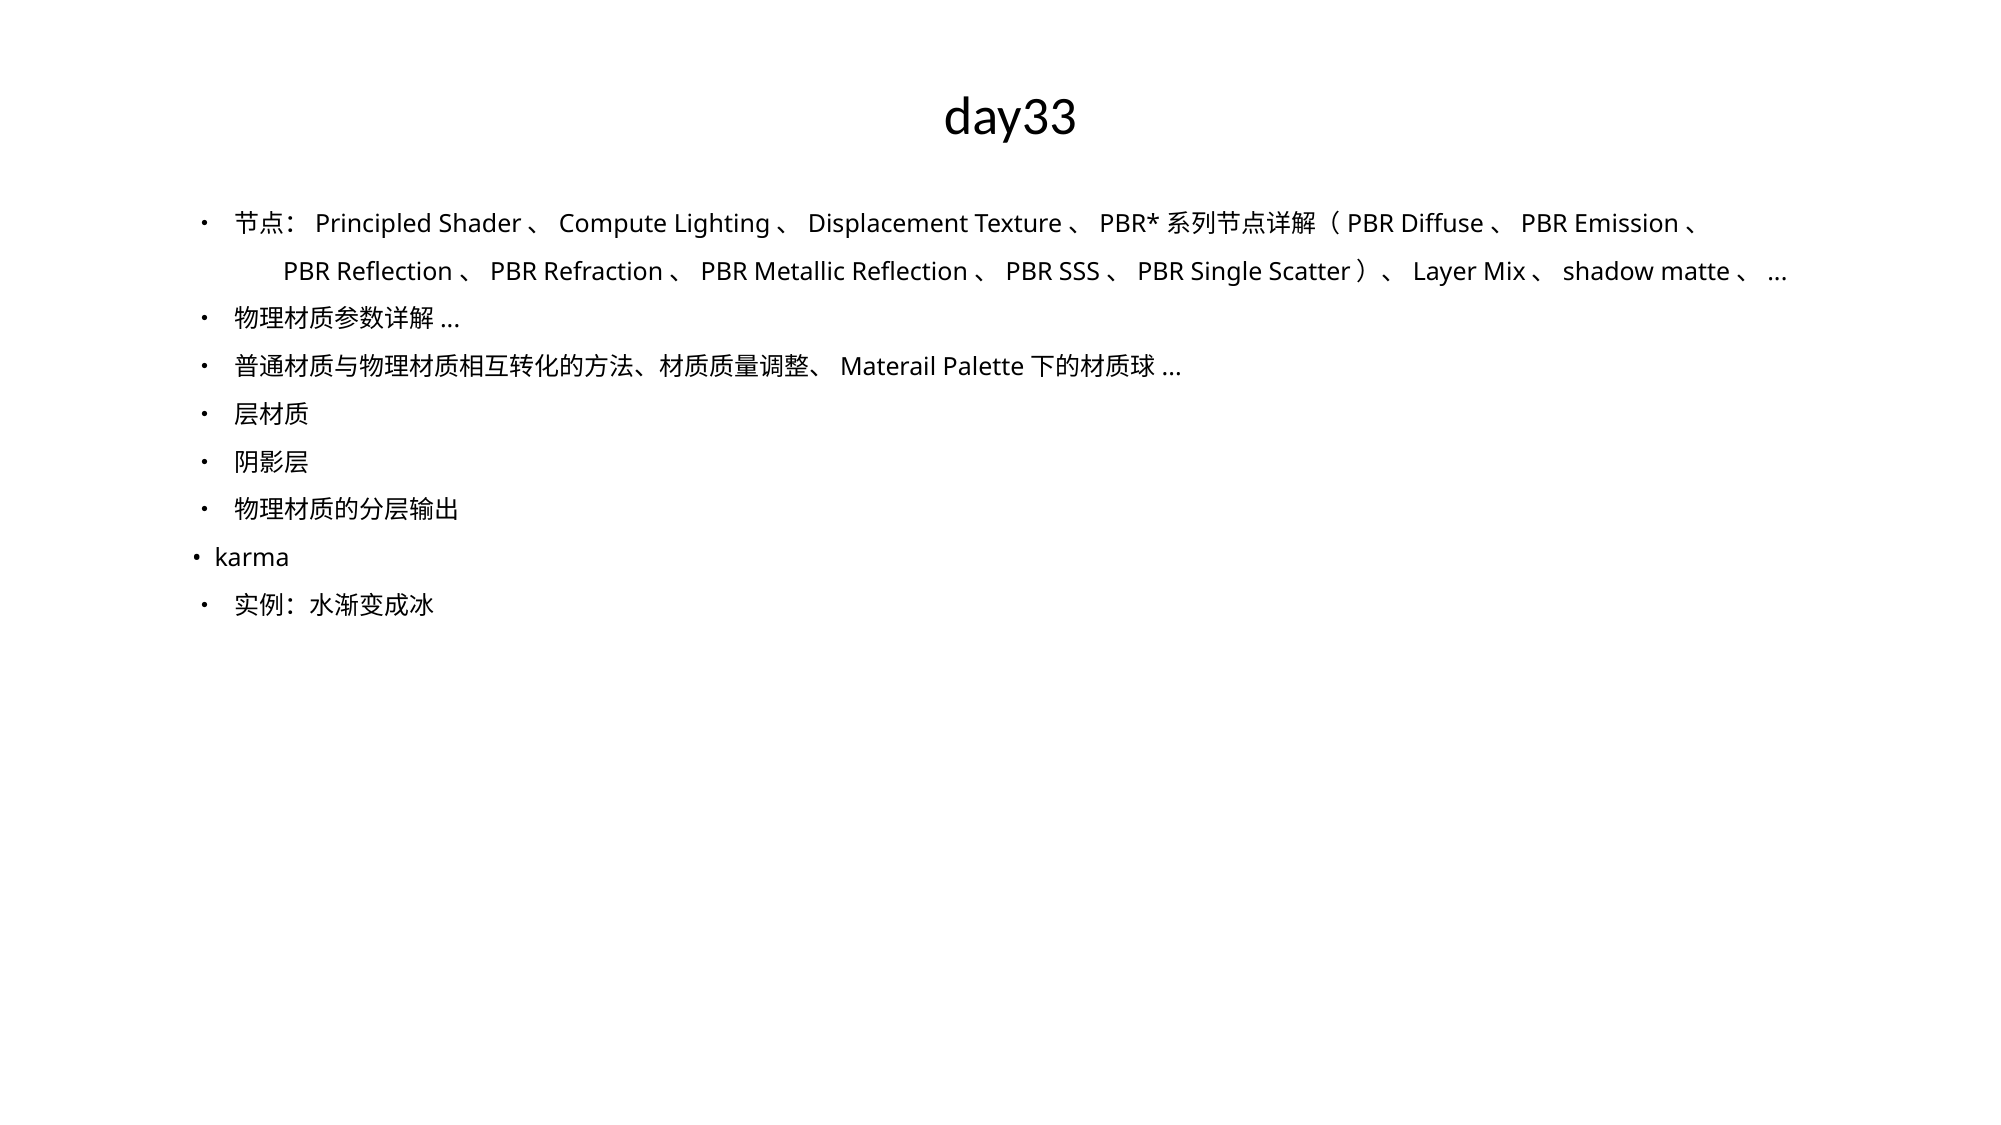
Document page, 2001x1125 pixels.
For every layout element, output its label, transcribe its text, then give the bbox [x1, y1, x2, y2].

subtitle • 节点：Principled Shader、Compute Lighting、Displacement Texture、PBR*系列节点详解（PBR Diffuse、PBR Emission、 PBR Reflection、PBR Refraction、PBR Metallic Reflection、PBR SSS、PBR Single Scatter）、Layer Mix、shadow matte、... • 物理材质参数详解... • 普通材质与物理材质相互转化的方法、材质质量调整、Materail Palette下的材质球... • 层材质 • 阴影层 • 物理材质的分层输出 • karma • 实例：水渐变成冰 [176, 203, 1815, 903]
title day33 [711, 41, 1309, 154]
